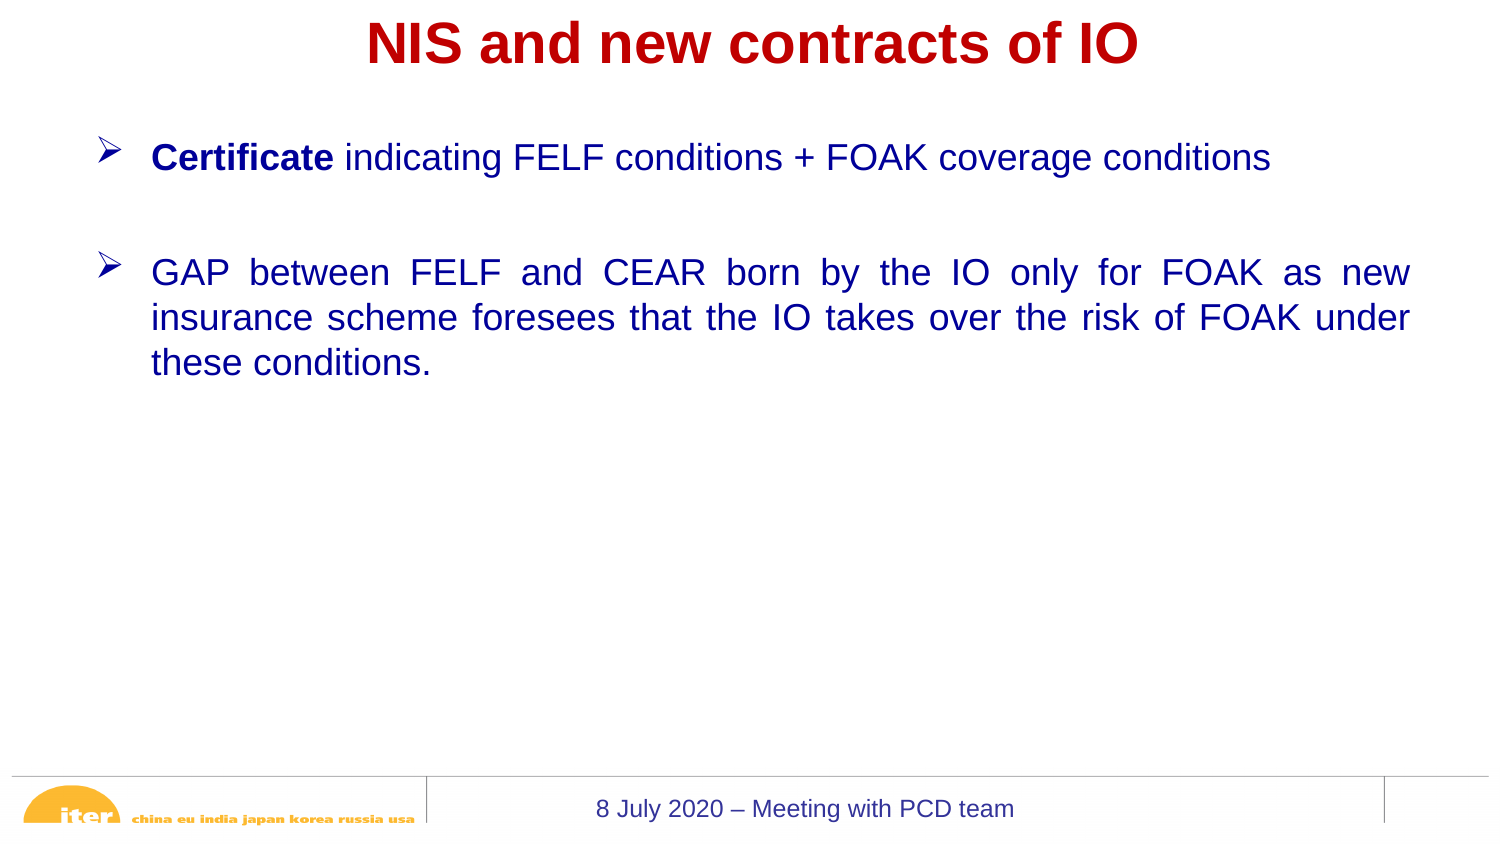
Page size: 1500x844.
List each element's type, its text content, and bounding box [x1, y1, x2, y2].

picture [0, 767, 1500, 844]
list Certificate indicating FELF conditions + FOAK coverage conditions GAP between FELF and CEAR born by the IO only for FOAK as new insurance scheme foresees that the IO takes over the risk of FOAK under these conditions. [79, 67, 1427, 765]
title NIS and new contracts of IO [79, 0, 1427, 67]
